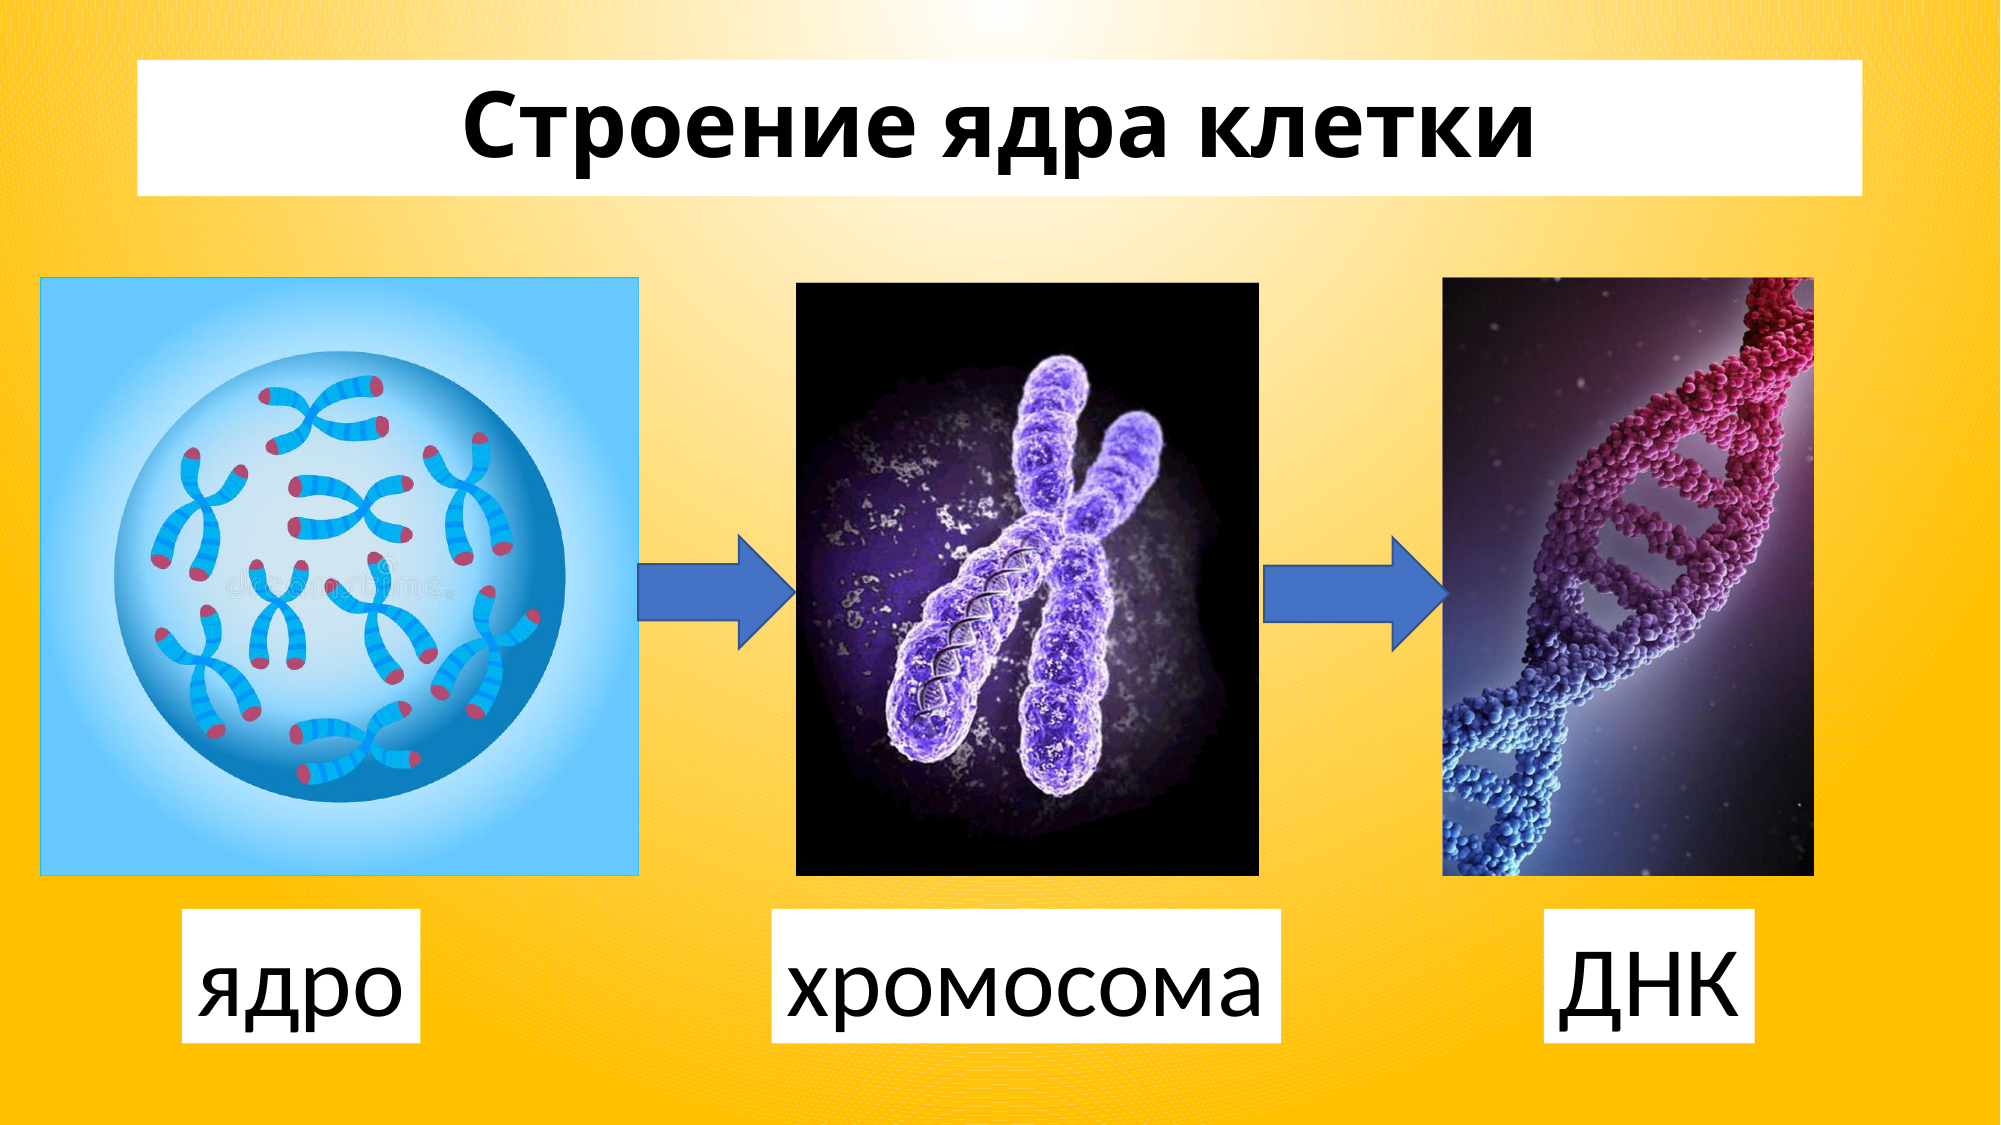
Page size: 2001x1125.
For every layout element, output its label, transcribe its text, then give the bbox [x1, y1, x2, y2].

text_box хромосома [771, 908, 1282, 1044]
picture [40, 277, 639, 876]
text_box [639, 563, 730, 622]
text_box ядро [182, 908, 421, 1044]
picture [730, 283, 1323, 876]
text_box [1323, 564, 1329, 624]
picture [1329, 278, 1928, 876]
text_box ДНК [1543, 908, 1755, 1044]
title Строение ядра клетки [137, 59, 1863, 197]
